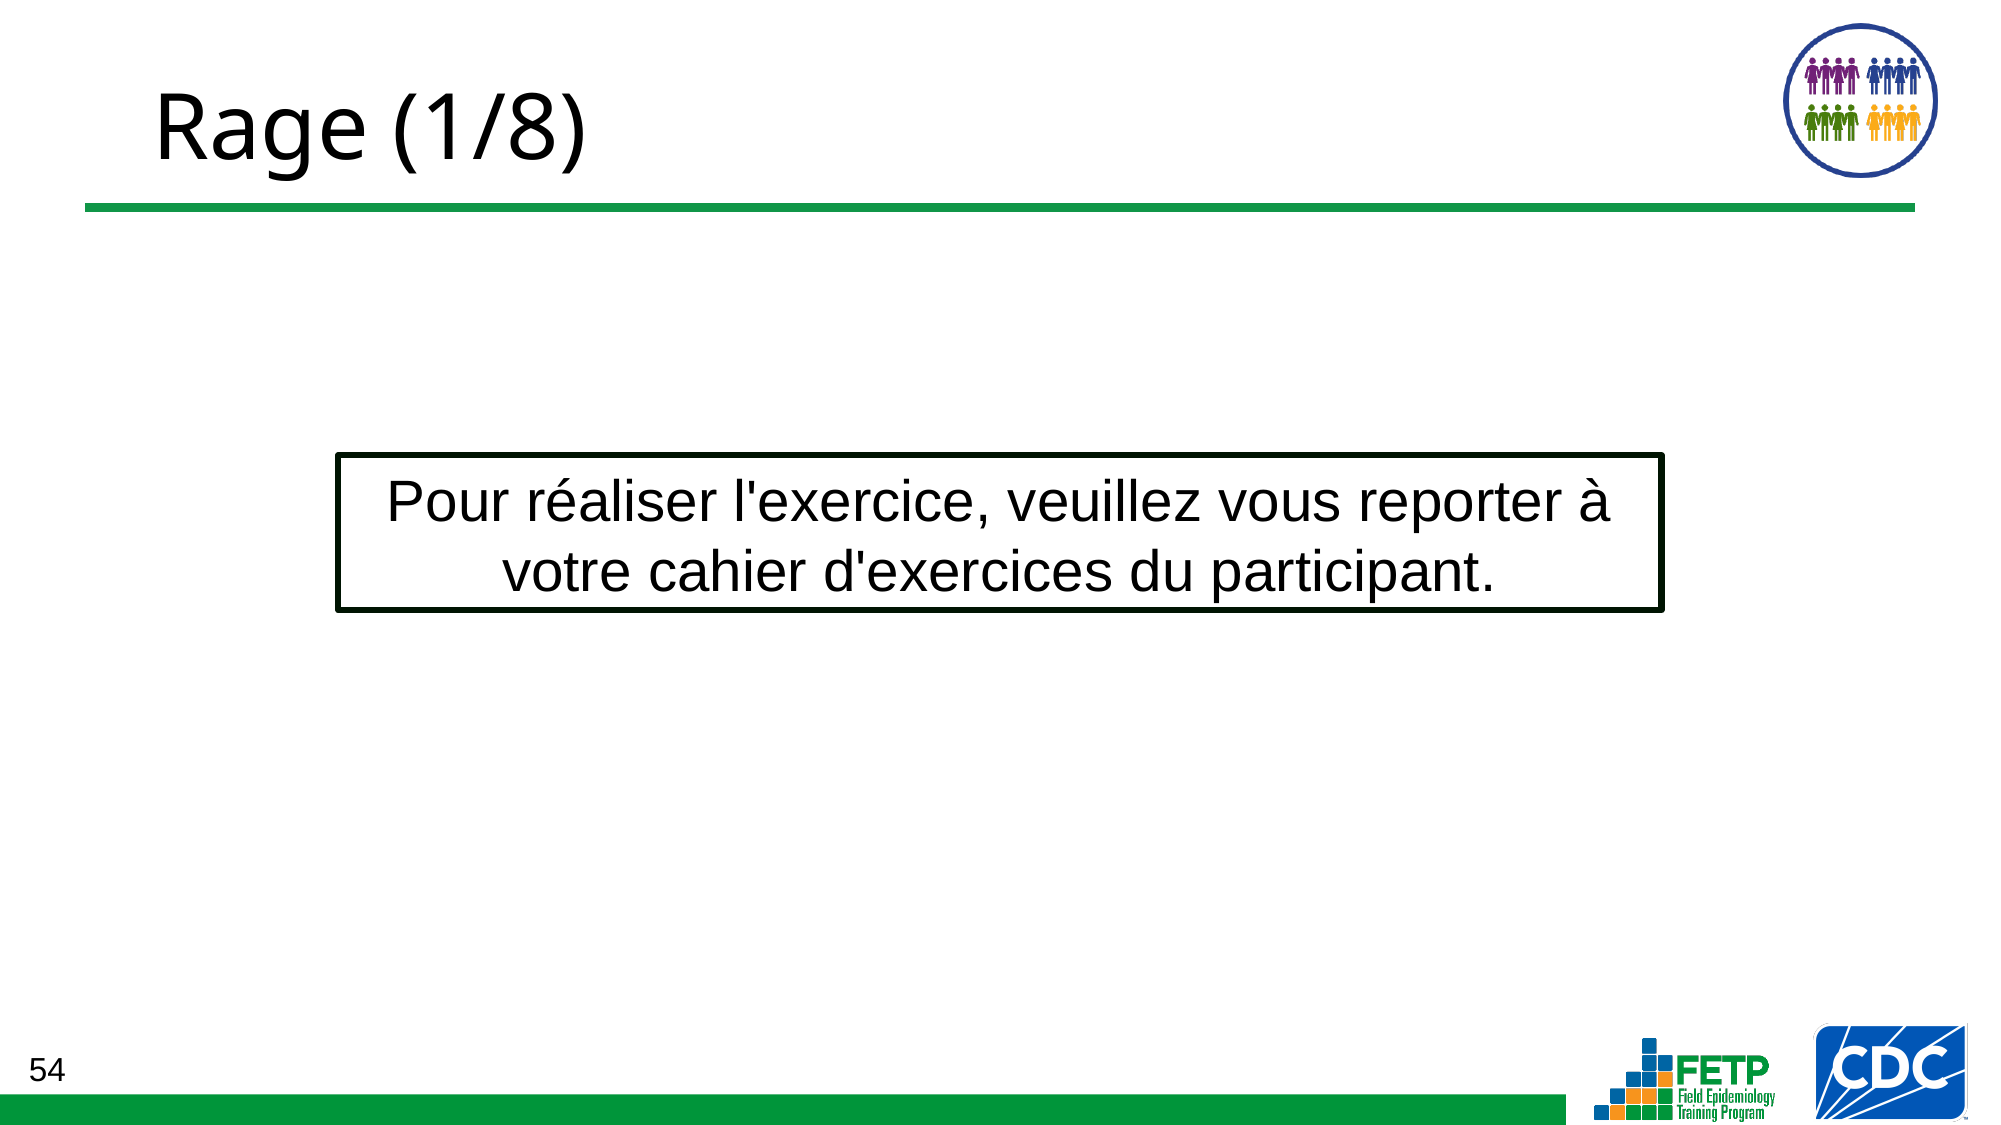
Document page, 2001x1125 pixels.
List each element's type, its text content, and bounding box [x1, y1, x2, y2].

title Rage (1/8) [137, 73, 1738, 205]
text_box Pour réaliser l'exercice, veuillez vous reporter à votre cahier d'exercices du participant. [338, 455, 1662, 611]
picture [1594, 1038, 1775, 1122]
picture [1813, 1023, 1968, 1122]
picture [1783, 23, 1938, 178]
